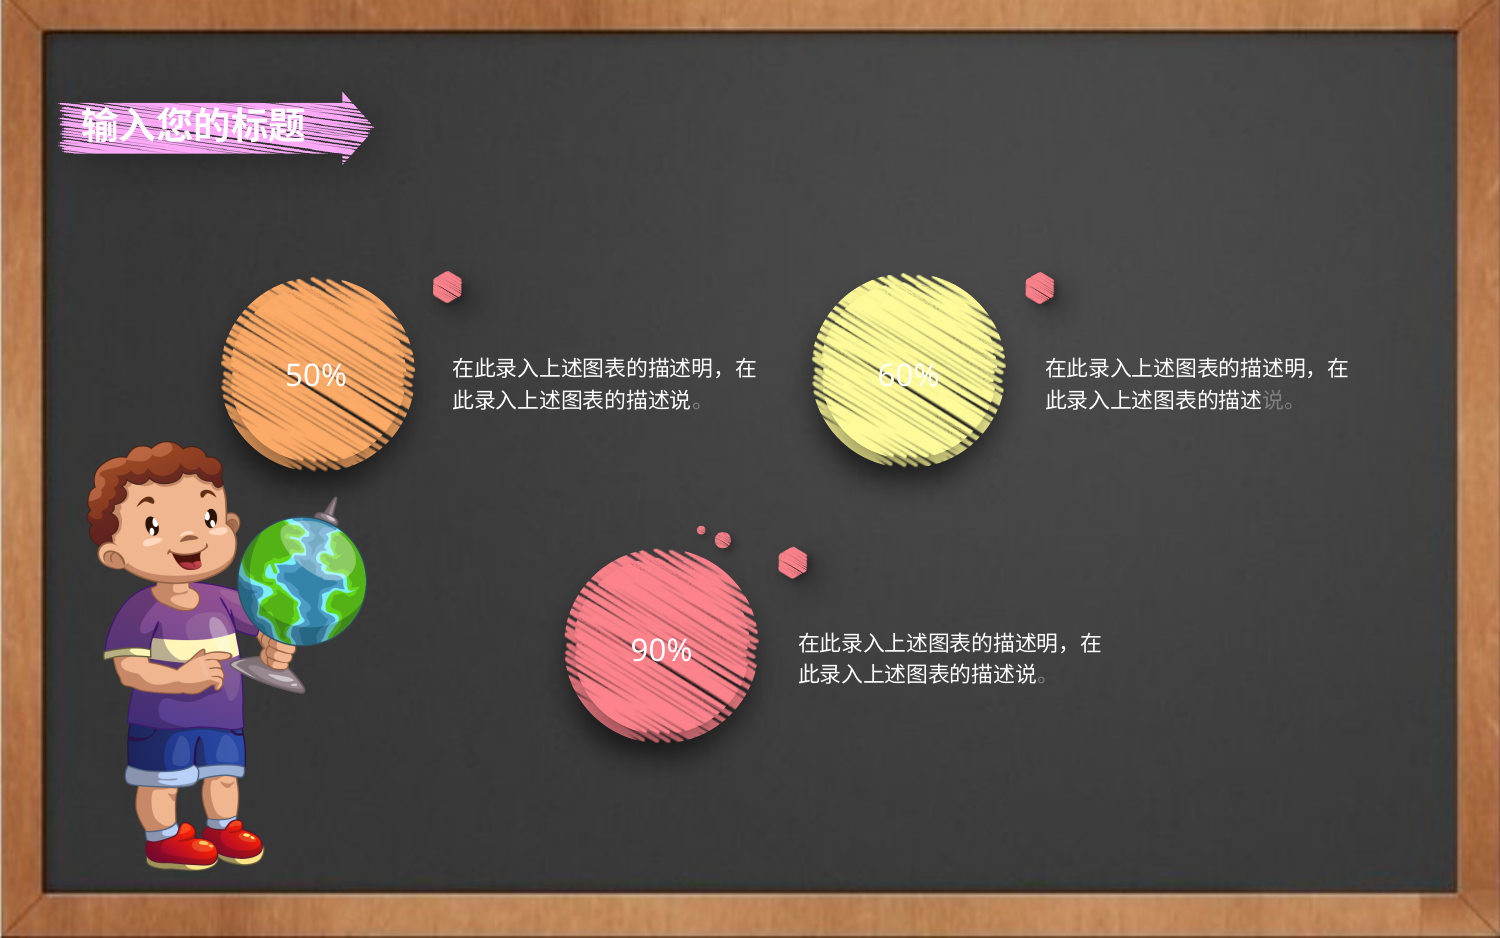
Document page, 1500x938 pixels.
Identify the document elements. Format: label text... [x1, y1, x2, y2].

text_box 在此录入上述图表的描述明，在此录入上述图表的描述说。 [1033, 344, 1379, 419]
text_box 在此录入上述图表的描述明，在此录入上述图表的描述说。 [441, 343, 786, 418]
text_box 在此录入上述图表的描述明，在此录入上述图表的描述说。 [786, 618, 1132, 693]
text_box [1023, 273, 1056, 303]
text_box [696, 525, 732, 549]
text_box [810, 272, 1007, 469]
picture [0, 0, 1500, 938]
text_box 输入您的标题 [18, 49, 352, 155]
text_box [219, 276, 416, 440]
text_box [56, 99, 377, 168]
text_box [776, 548, 809, 578]
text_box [563, 548, 760, 744]
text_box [431, 272, 464, 302]
